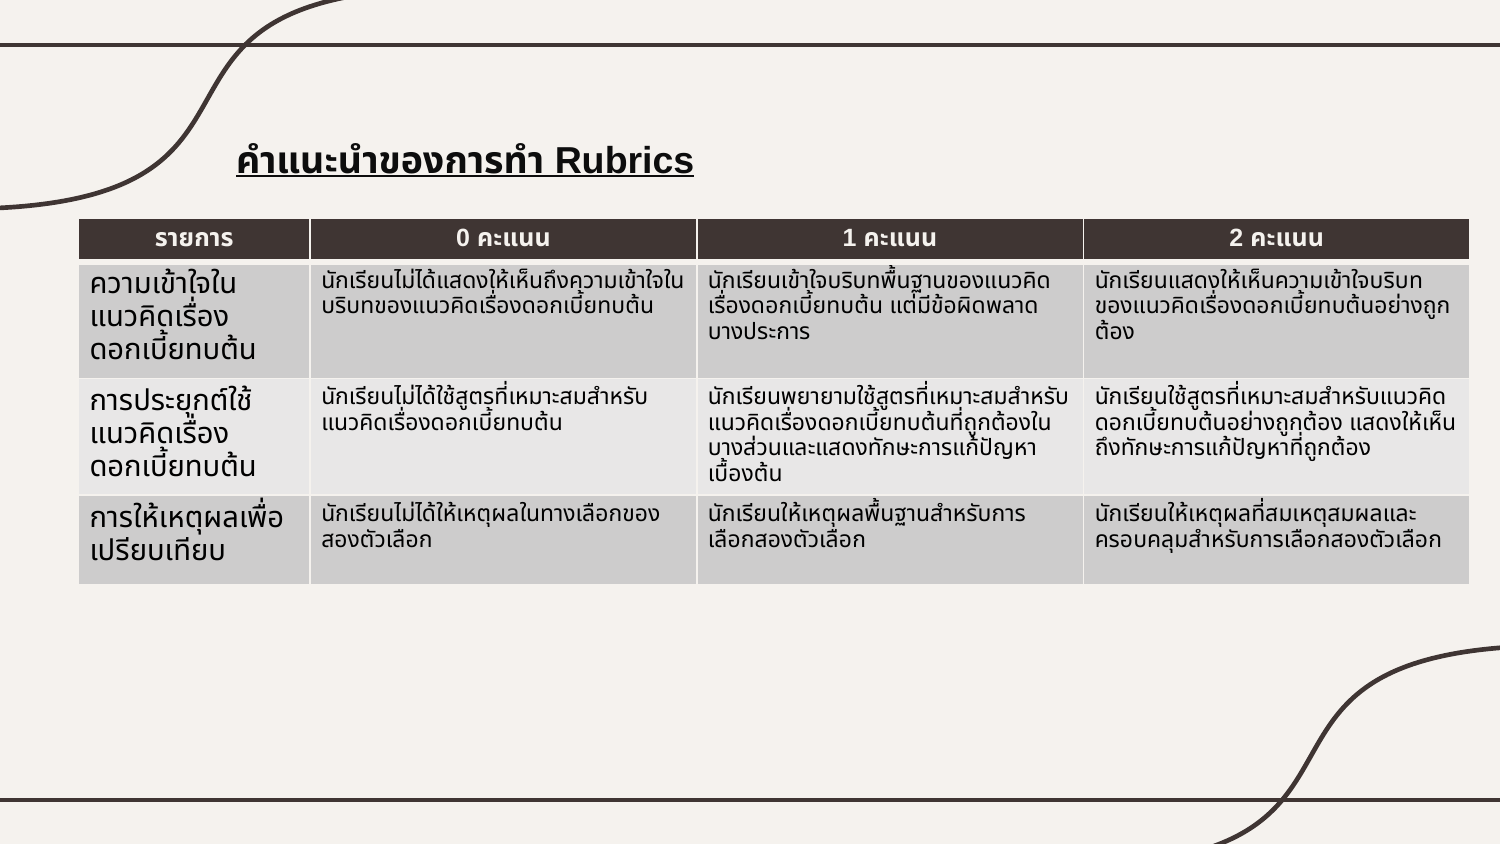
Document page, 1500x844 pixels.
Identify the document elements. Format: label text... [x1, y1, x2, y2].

table_cell นักเรียนไม่ได้แสดงให้เห็นถึงความเข้าใจในบริบทของแนวคิดเรื่องดอกเบี้ยทบต้น [311, 265, 696, 378]
table_header 0 คะแนน [311, 219, 696, 259]
table_cell การประยุกต์ใช้แนวคิดเรื่องดอกเบี้ยทบต้น [79, 379, 309, 494]
table_cell นักเรียนไม่ได้ให้เหตุผลในทางเลือกของสองตัวเลือก [311, 496, 696, 584]
table_cell ความเข้าใจในแนวคิดเรื่องดอกเบี้ยทบต้น [79, 265, 309, 378]
table_header 1 คะแนน [698, 219, 1083, 259]
table_cell นักเรียนให้เหตุผลที่สมเหตุสมผลและครอบคลุมสำหรับการเลือกสองตัวเลือก [1084, 496, 1469, 584]
table_cell นักเรียนเข้าใจบริบทพื้นฐานของแนวคิดเรื่องดอกเบี้ยทบต้น แต่มีข้อผิดพลาดบางประการ [698, 265, 1083, 378]
table_cell การให้เหตุผลเพื่อเปรียบเทียบ [79, 496, 309, 584]
table_header 2 คะแนน [1084, 219, 1469, 259]
table_cell นักเรียนให้เหตุผลพื้นฐานสำหรับการเลือกสองตัวเลือก [698, 496, 1083, 584]
table_cell นักเรียนไม่ได้ใช้สูตรที่เหมาะสมสำหรับแนวคิดเรื่องดอกเบี้ยทบต้น [311, 379, 696, 494]
table_cell นักเรียนแสดงให้เห็นความเข้าใจบริบทของแนวคิดเรื่องดอกเบี้ยทบต้นอย่างถูกต้อง [1084, 265, 1469, 378]
table_cell นักเรียนพยายามใช้สูตรที่เหมาะสมสำหรับแนวคิดเรื่องดอกเบี้ยทบต้นที่ถูกต้องในบางส่วนและแสดงทักษะการแก้ปัญหาเบื้องต้น [698, 379, 1083, 494]
text_box คำแนะนำของการทำ Rubrics [221, 128, 1500, 189]
table_header รายการ [79, 219, 309, 259]
table_cell นักเรียนใช้สูตรที่เหมาะสมสำหรับแนวคิดดอกเบี้ยทบต้นอย่างถูกต้อง แสดงให้เห็นถึงทักษะการแก้ปัญหาที่ถูกต้อง [1084, 379, 1469, 494]
